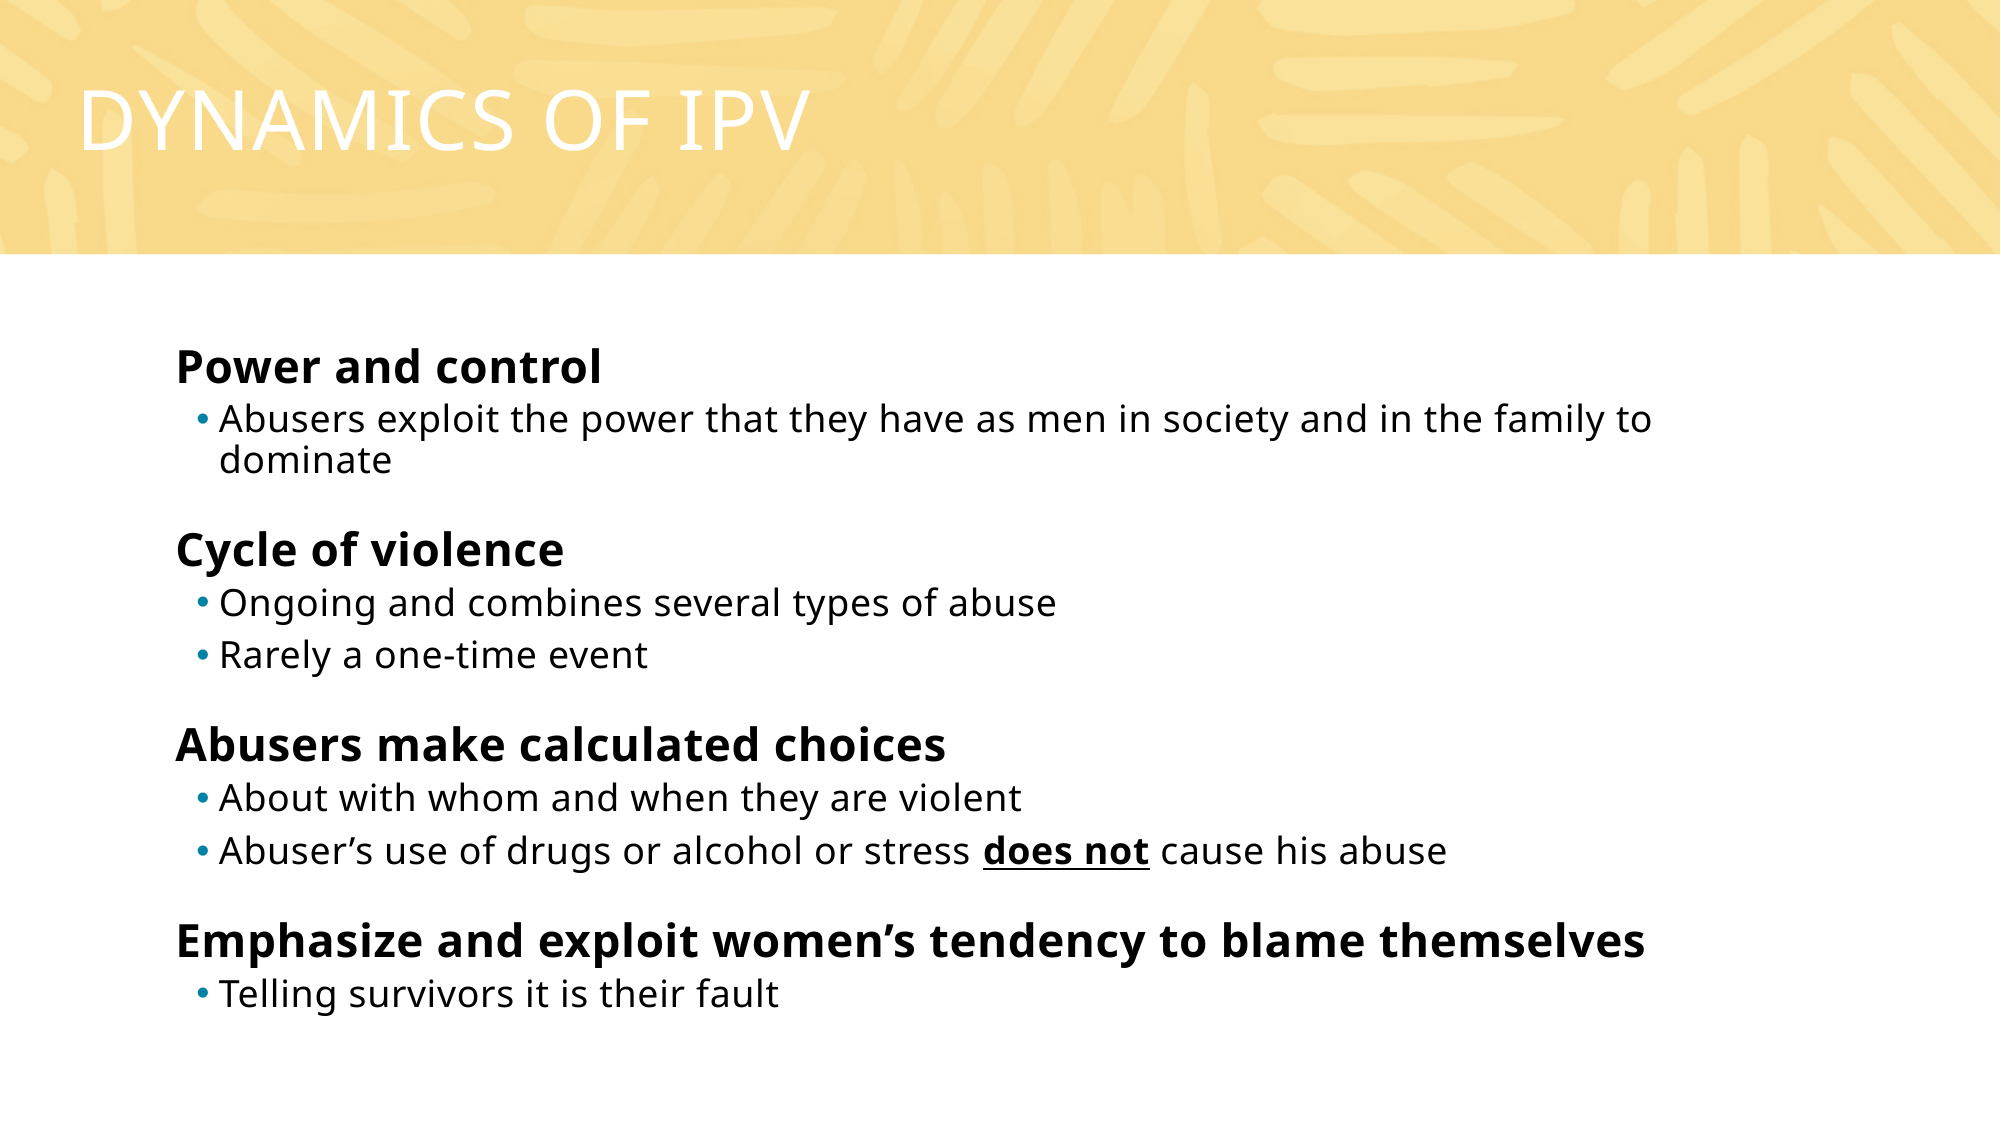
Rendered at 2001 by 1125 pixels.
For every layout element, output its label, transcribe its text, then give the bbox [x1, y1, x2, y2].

picture [0, 0, 2000, 1125]
title Dynamics of ipv [61, 33, 1938, 220]
list Power and control Abusers exploit the power that they have as men in society and in the family to dominate Cycle of violence Ongoing and combines several types of abuse Rarely a one-time event Abusers make calculated choices About with whom and when they are violent Abuser’s use of drugs or alcohol or stress does not cause his abuse Emphasize and exploit women’s tendency to blame themselves Telling survivors it is their fault [167, 324, 1763, 1036]
